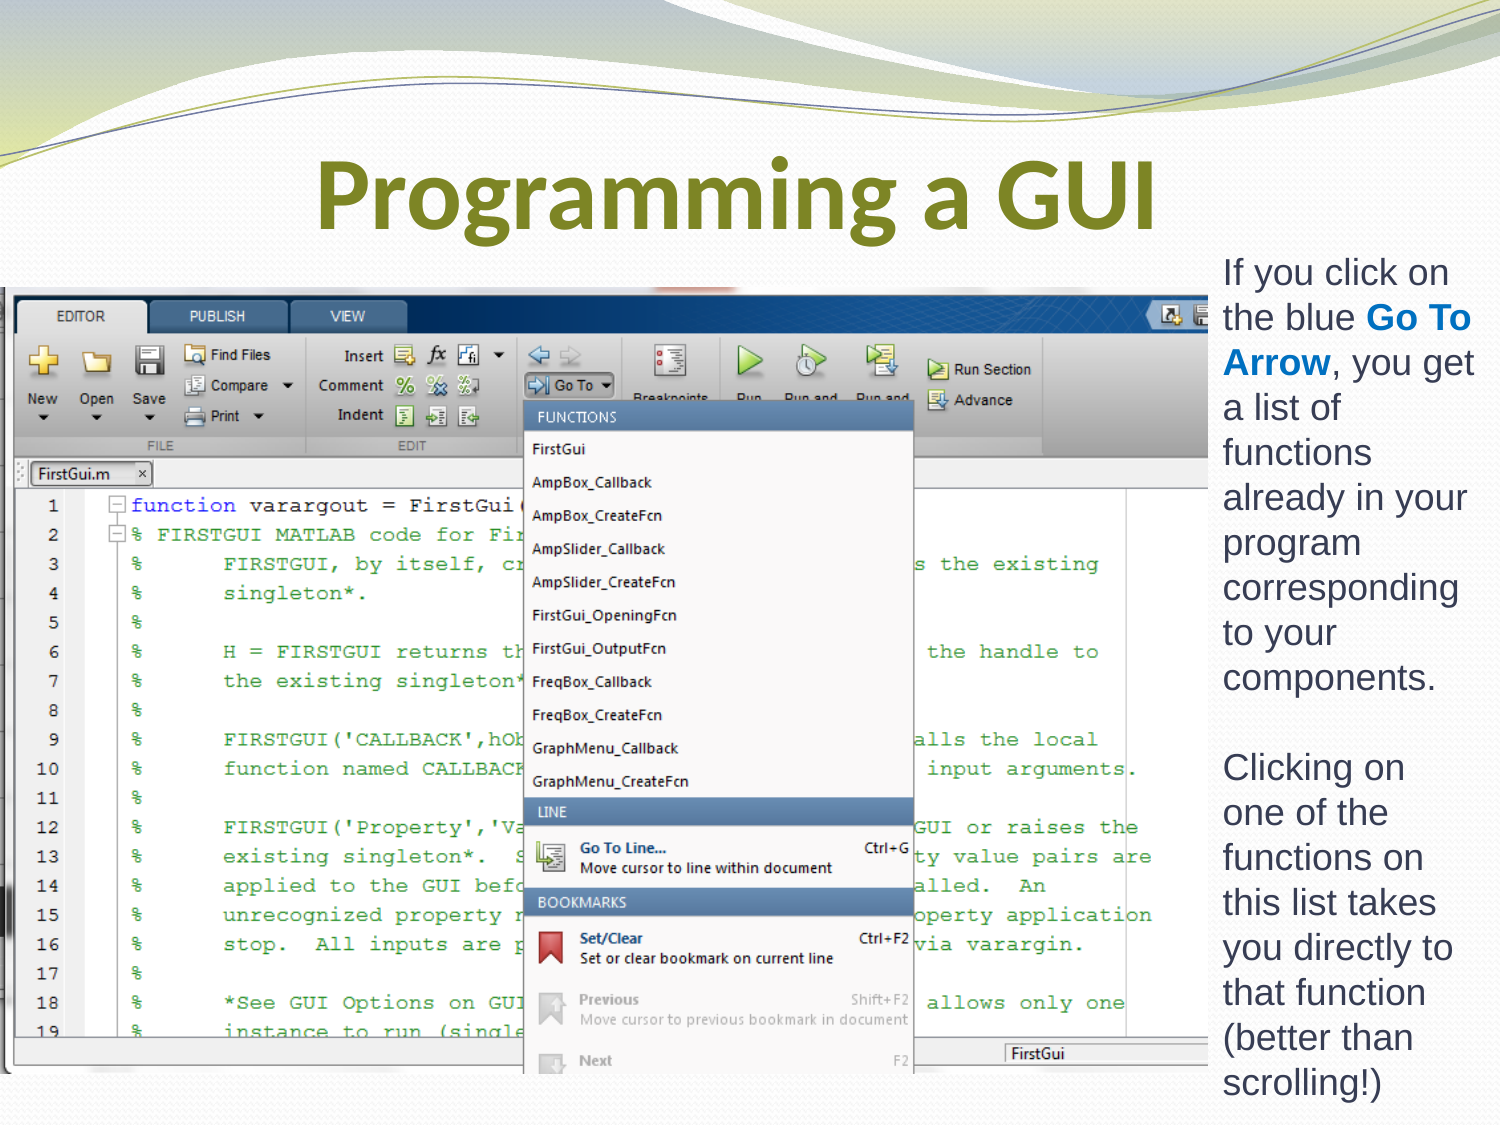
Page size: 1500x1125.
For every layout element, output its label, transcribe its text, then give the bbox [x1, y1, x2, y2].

title Tables – Adding Contents [1208, 290, 1213, 1082]
text_box If you click on the blue Go To Arrow, you get a list of functions already in your program corresponding to your components. Clicking on one of the functions on this list takes you directly to that function (better than scrolling!) [1208, 241, 1492, 1111]
title Programming a GUI [62, 62, 1413, 250]
picture [0, 287, 1208, 1074]
